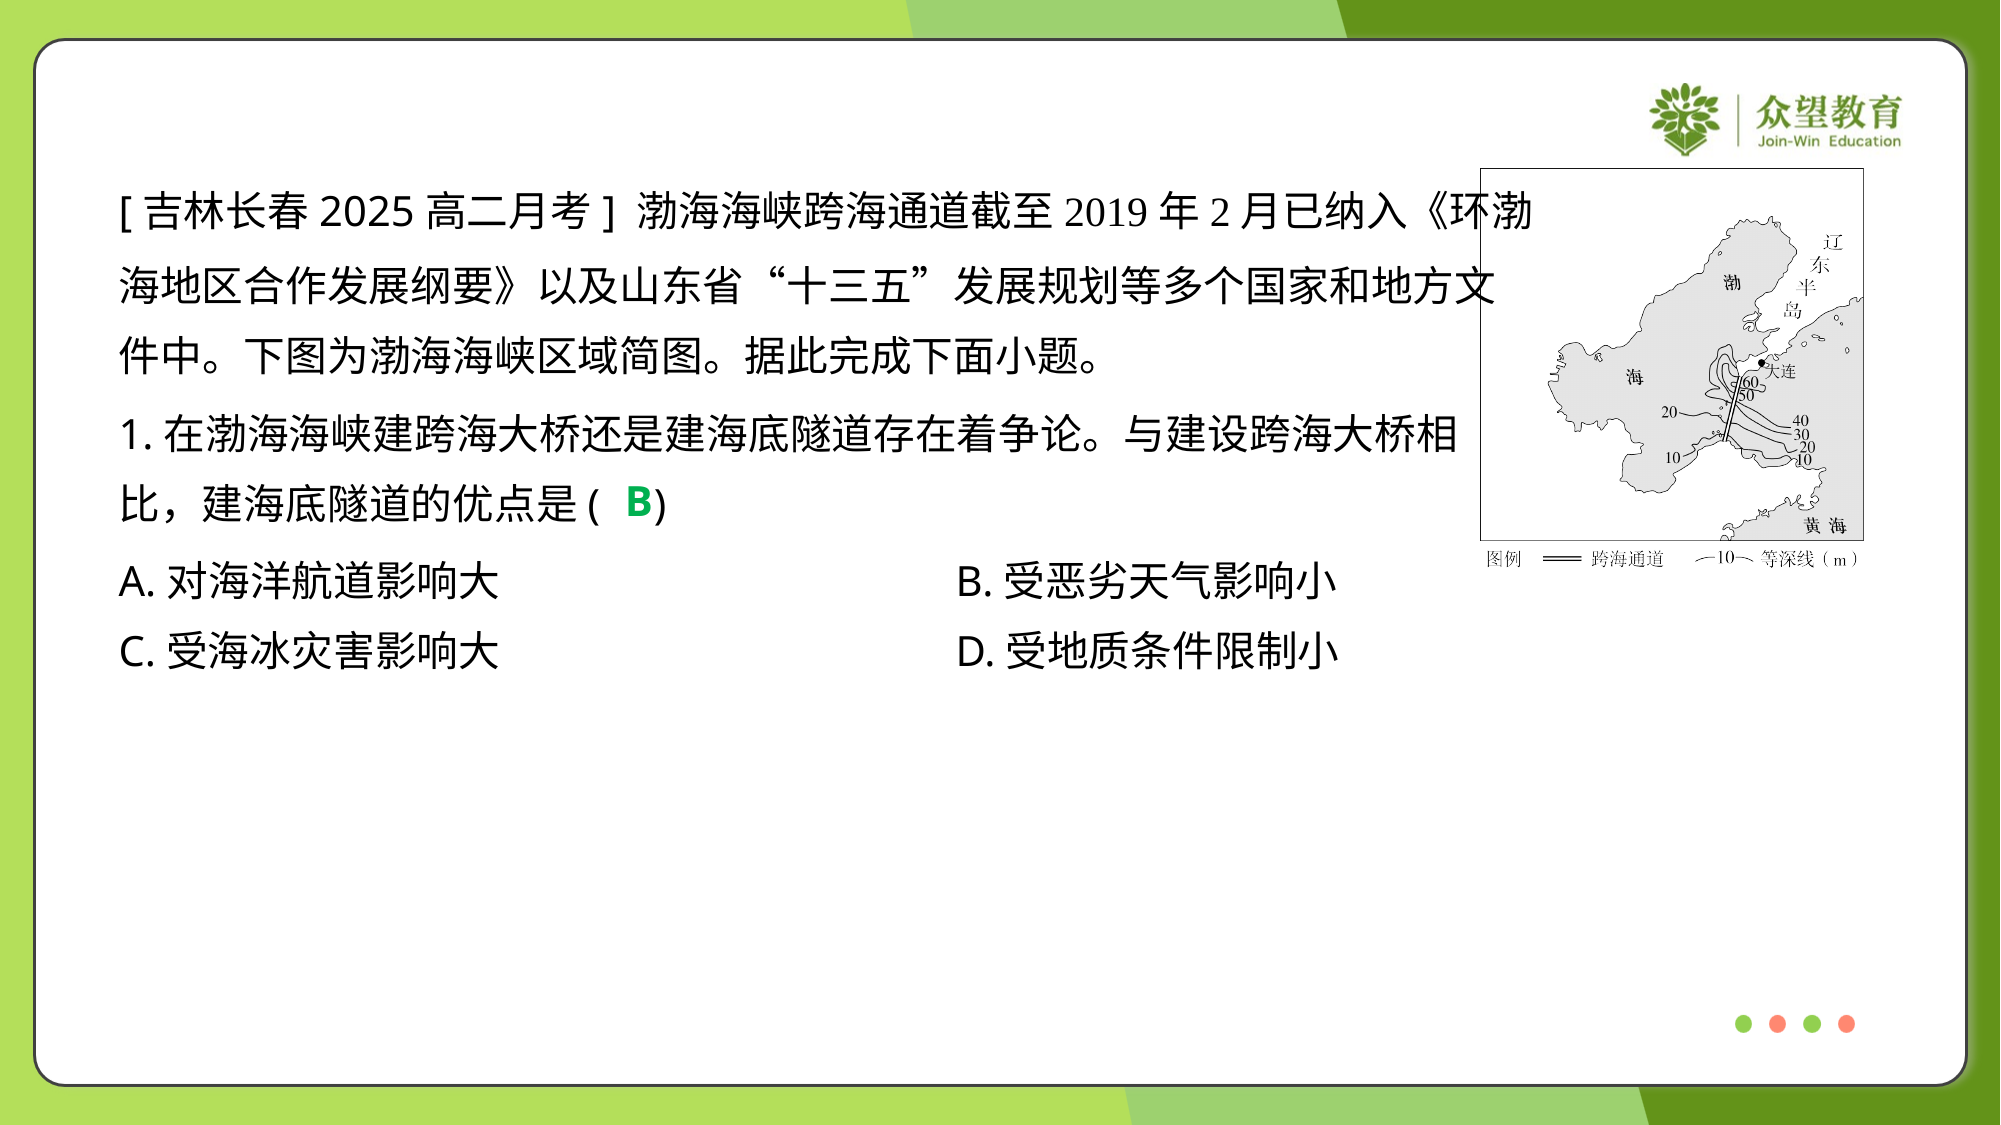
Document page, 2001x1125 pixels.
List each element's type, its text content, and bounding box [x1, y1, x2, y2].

picture [0, 0, 2000, 1125]
text_box [吉林长春2025高二月考] 渤海海峡跨海通道截至2019年2月已纳入《环渤 海地区合作发展纲要》以及山东省“十三五”发展规划等多个国家和地方文 件中。下图为渤海海峡区域简图。据此完成下面小题。 [118, 159, 1476, 373]
text_box B [609, 454, 669, 519]
text_box 1.在渤海海峡建跨海大桥还是建海底隧道存在着争论。与建设跨海大桥相 比，建海底隧道的优点是( ) [118, 382, 1476, 521]
text_box A.对海洋航道影响大 B.受恶劣天气影响小 C.受海冰灾害影响大 D.受地质条件限制小 [118, 529, 1476, 668]
